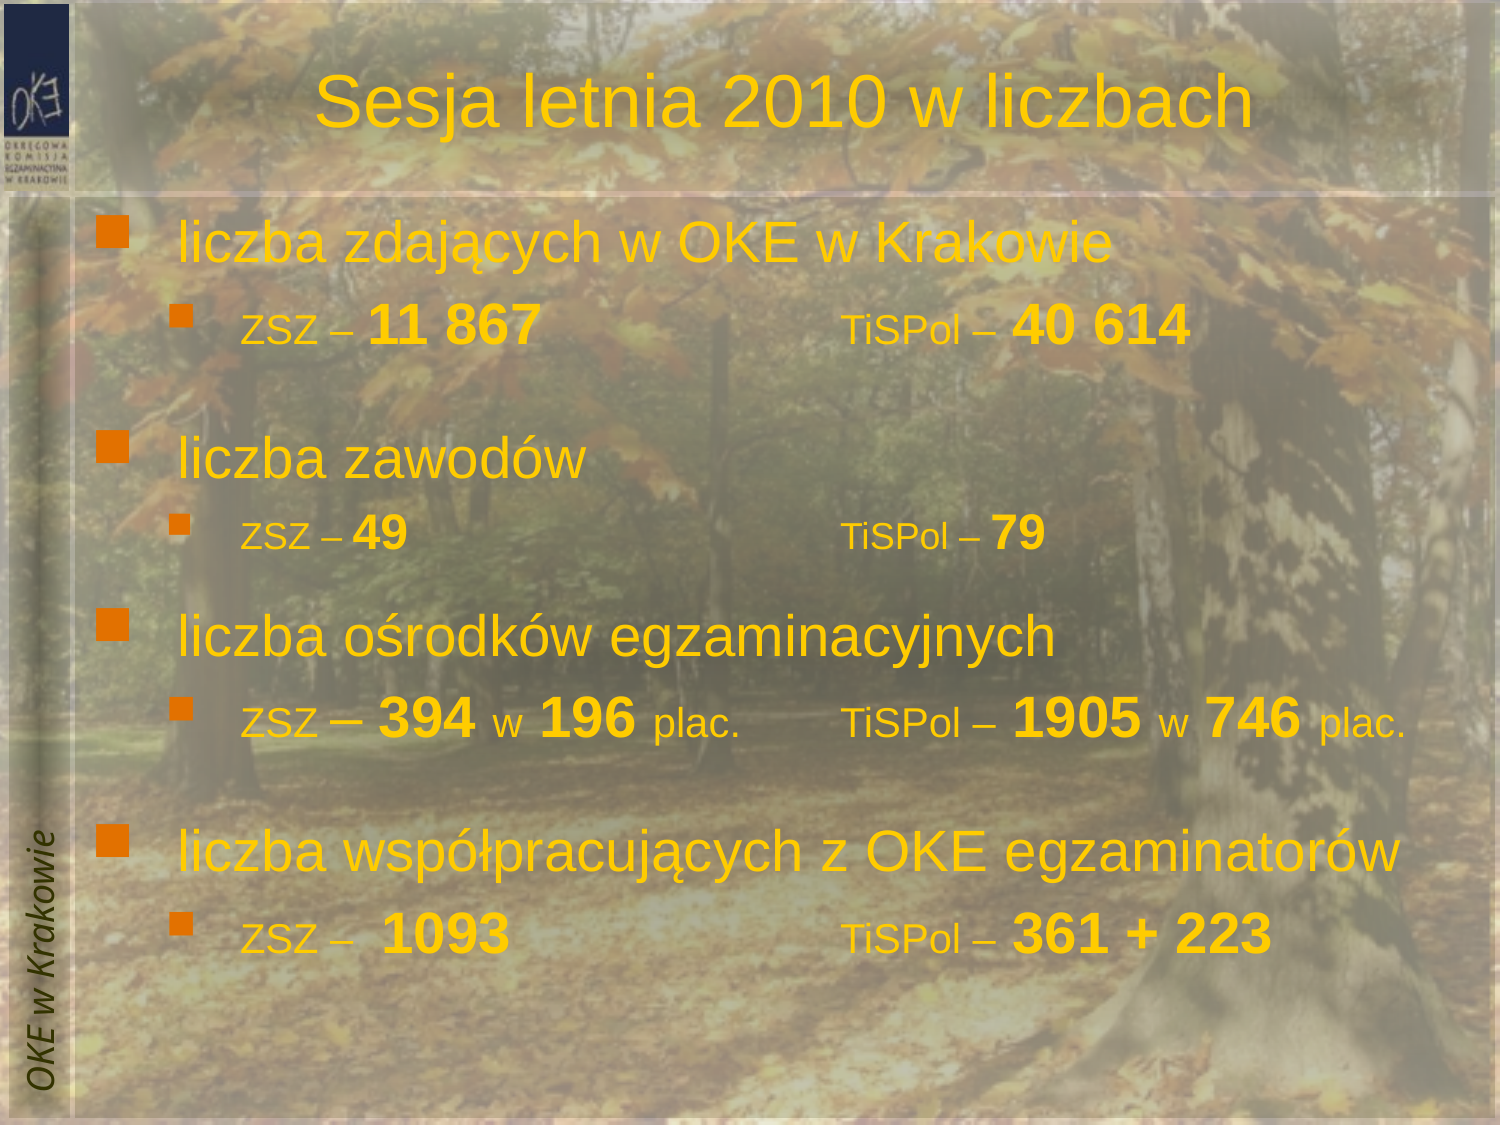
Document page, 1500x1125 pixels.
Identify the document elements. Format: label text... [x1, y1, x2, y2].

text_box OKE w Krakowie [9, 197, 70, 1118]
list liczba zdających w OKE w Krakowie ZSZ – 11 867 TiSPol – 40 614 liczba zawodów ZSZ – 49 TiSPol – 79 liczba ośrodków egzaminacyjnych ZSZ – 394 w 196 plac. TiSPol – 1905 w 746 plac. liczba współpracujących z OKE egzaminatorów ZSZ – 1093 TiSPol – 361 + 223 [74, 196, 1495, 1118]
title Sesja letnia 2010 w liczbach [74, 3, 1495, 192]
picture [3, 3, 70, 192]
